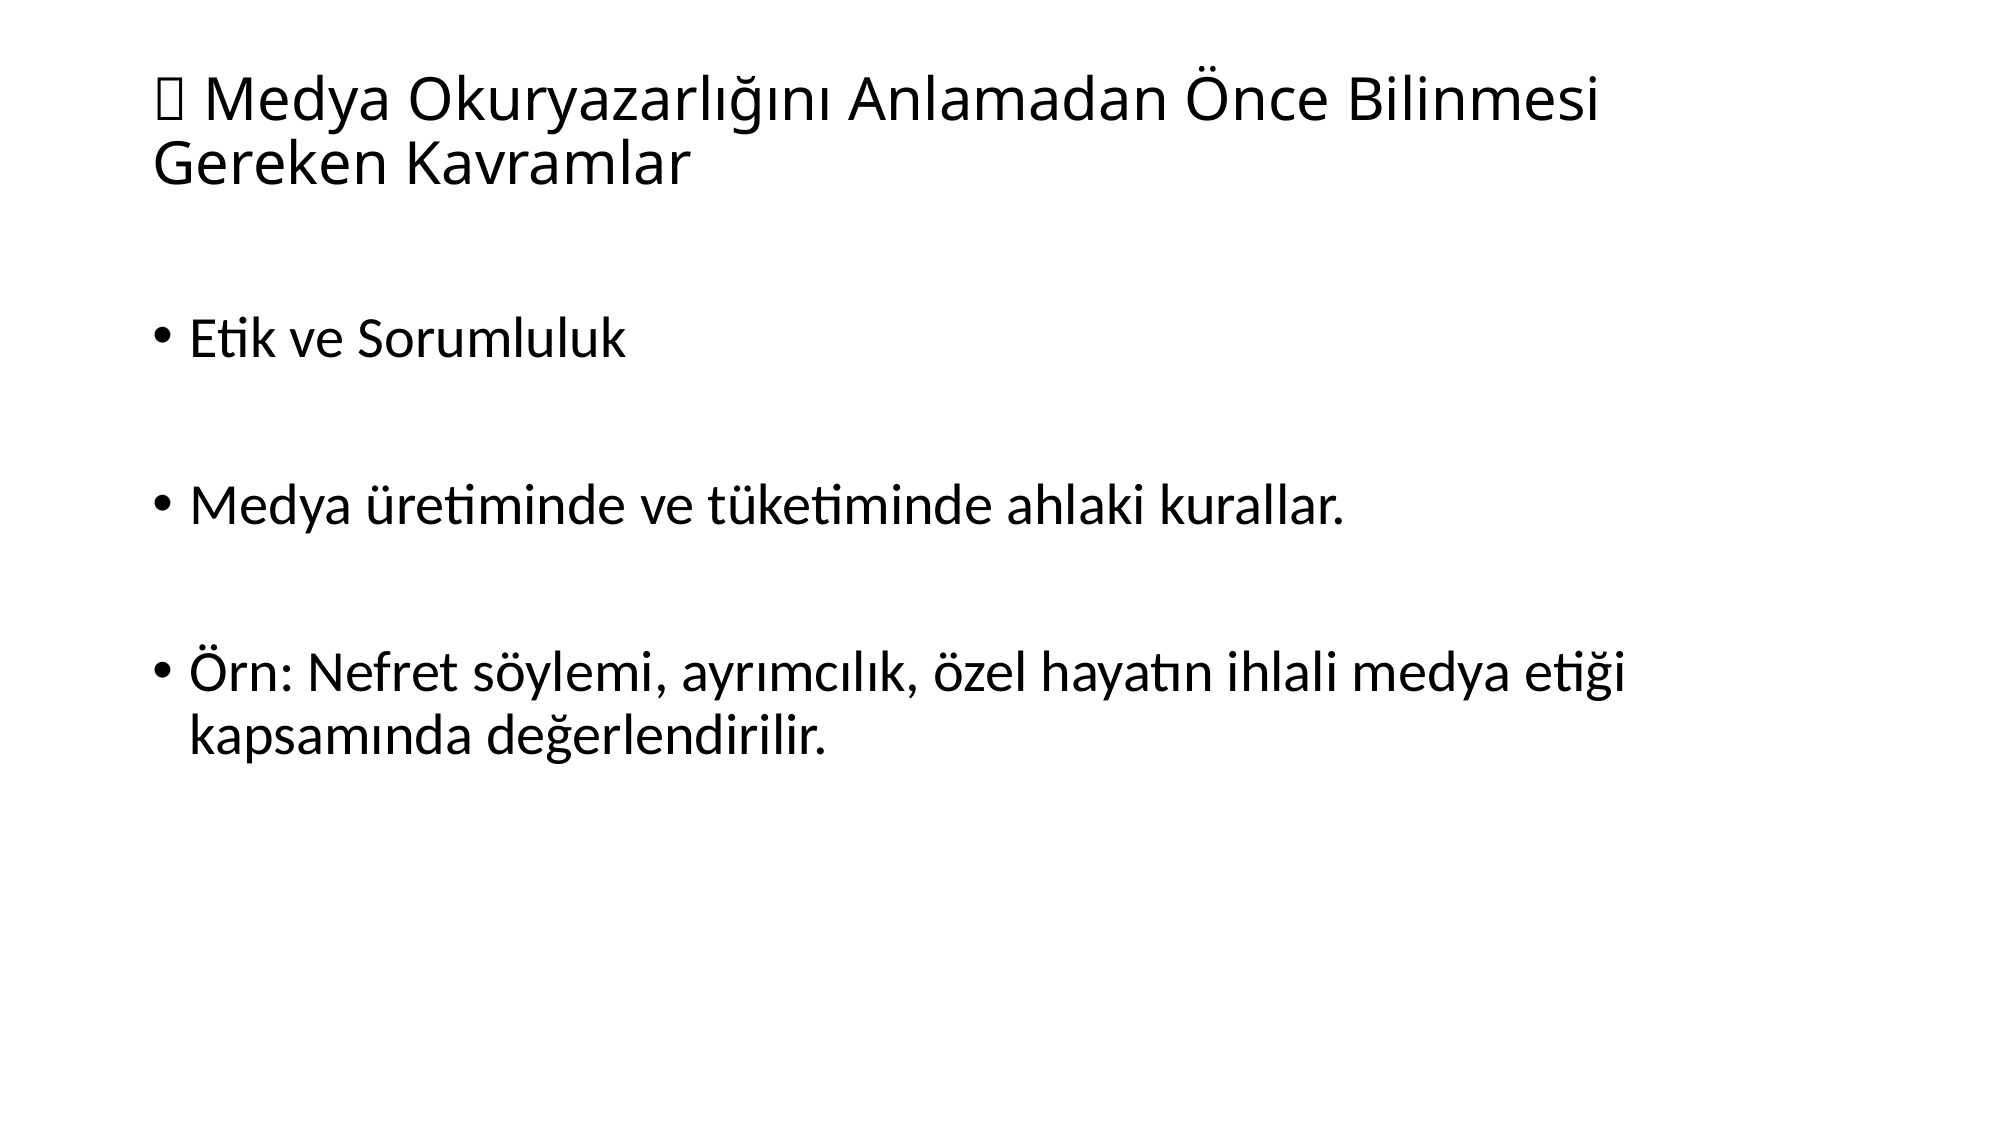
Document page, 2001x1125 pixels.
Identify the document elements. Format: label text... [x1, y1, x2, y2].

title 📌 Medya Okuryazarlığını Anlamadan Önce Bilinmesi Gereken Kavramlar [137, 59, 1863, 278]
list Etik ve Sorumluluk Medya üretiminde ve tüketiminde ahlaki kurallar. Örn: Nefret söylemi, ayrımcılık, özel hayatın ihlali medya etiği kapsamında değerlendirilir. [137, 299, 1863, 1014]
